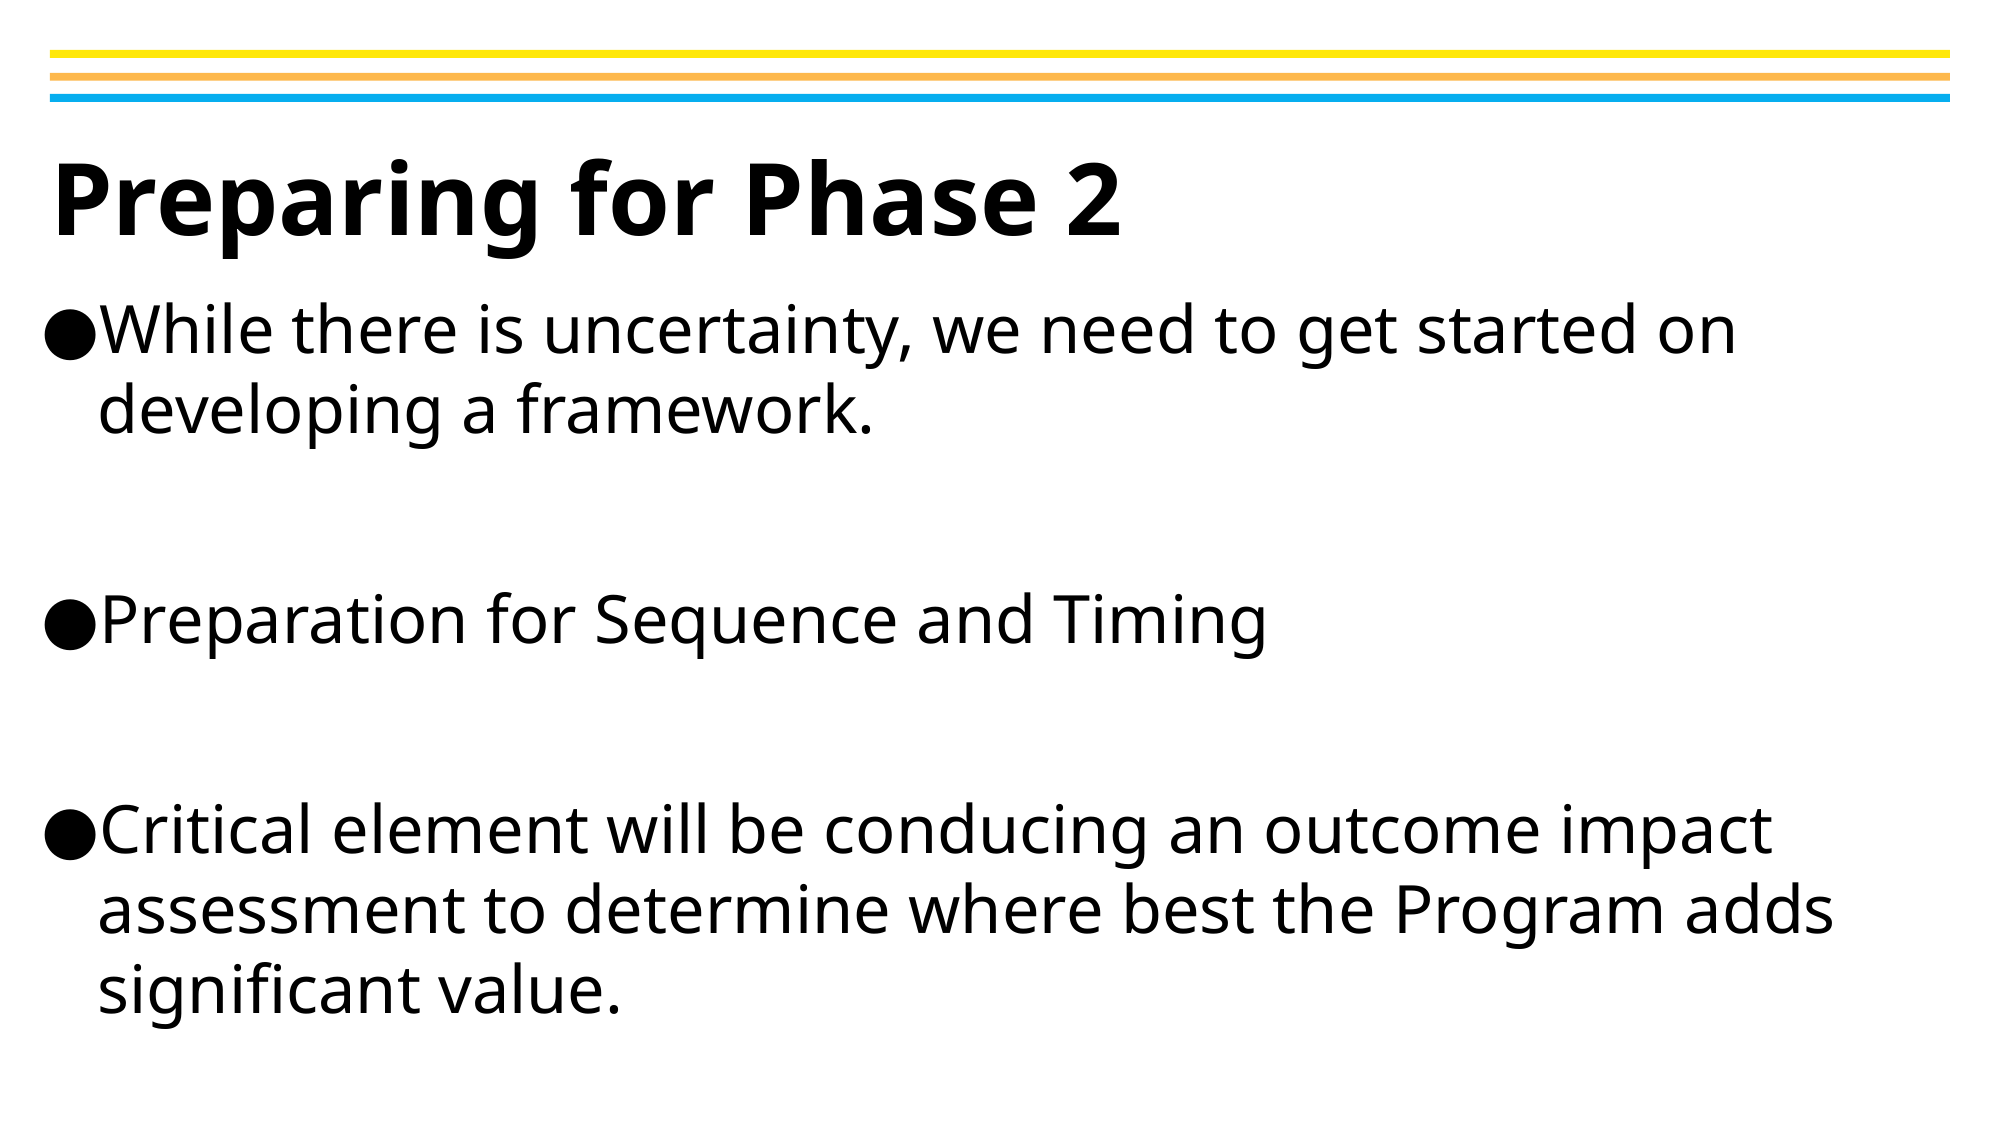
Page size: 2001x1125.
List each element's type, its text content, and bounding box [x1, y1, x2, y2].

list While there is uncertainty, we need to get started on developing a framework. Preparation for Sequence and Timing Critical element will be conducing an outcome impact assessment to determine where best the Program adds significant value. [33, 286, 1964, 1106]
title Preparing for Phase 2 [50, 149, 1951, 286]
